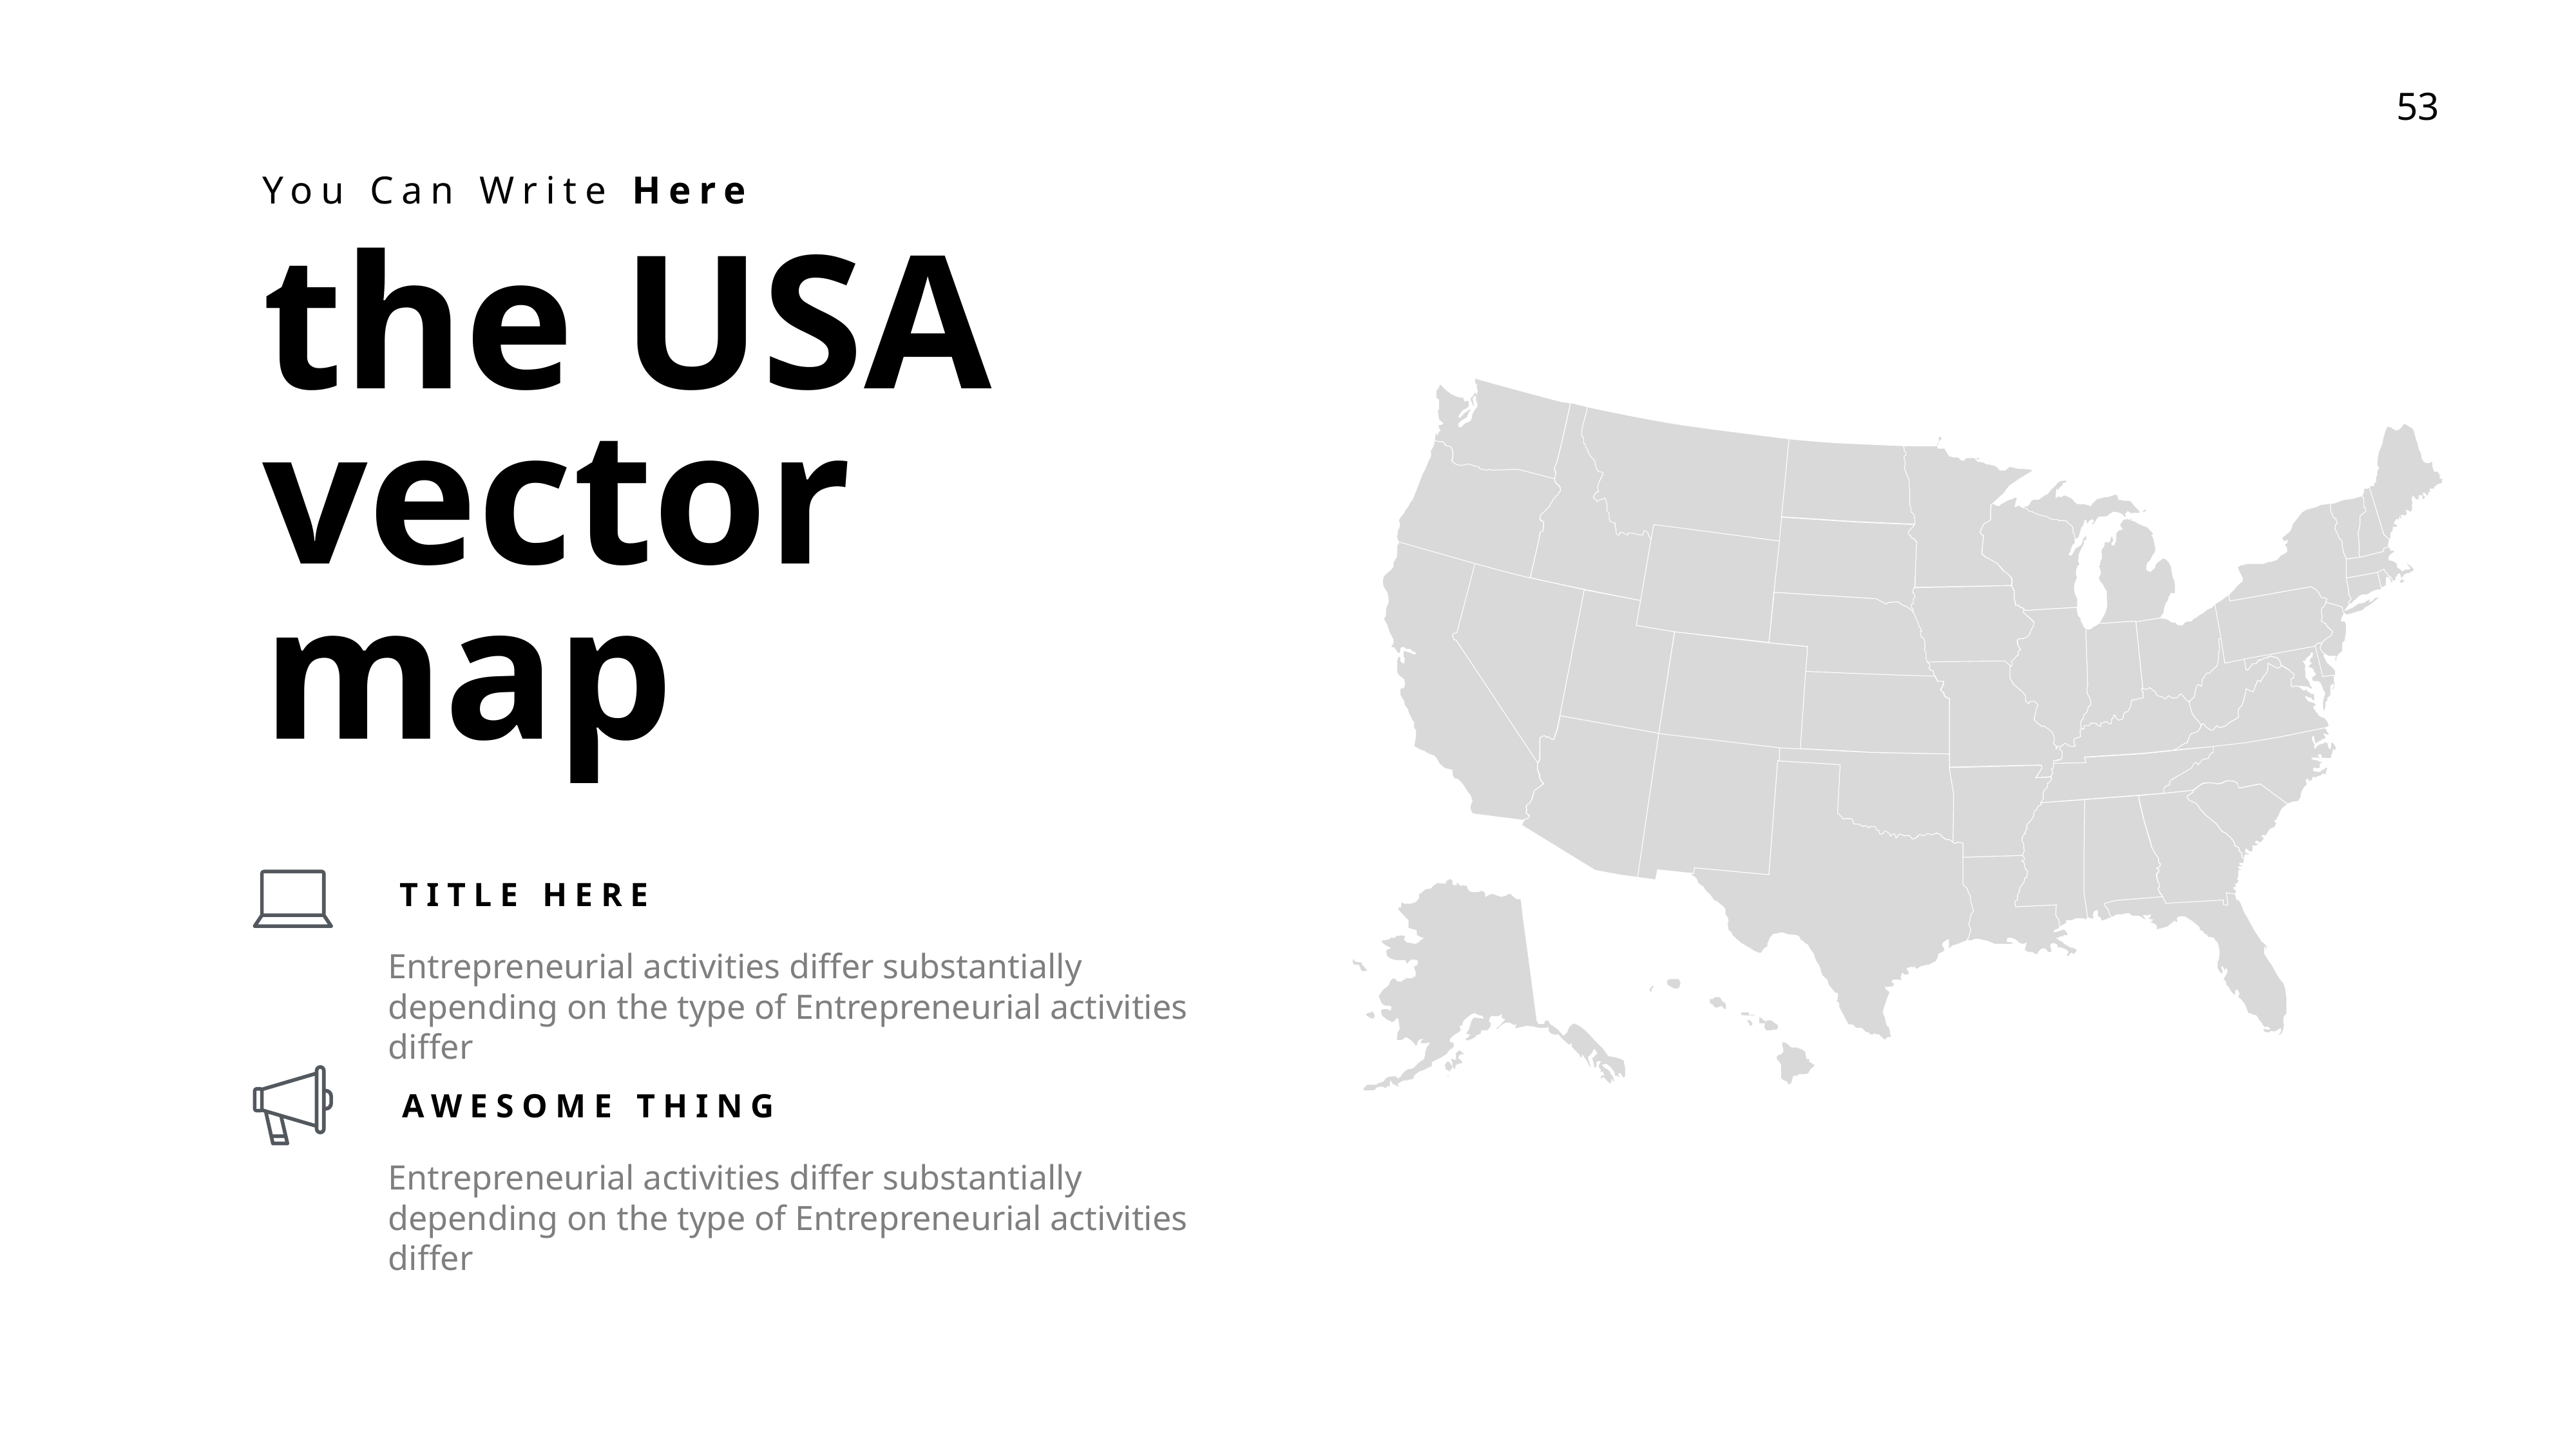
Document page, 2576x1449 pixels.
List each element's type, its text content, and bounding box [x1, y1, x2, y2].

text_box Entrepreneurial activities differ substantially depending on the type of Entrepreneurial activities differ [378, 1151, 1208, 1282]
text_box the USA vector map [253, 245, 1145, 781]
text_box TITLE HERE [390, 869, 659, 918]
text_box You Can Write Here [253, 161, 908, 216]
text_box [253, 1065, 333, 1146]
text_box Entrepreneurial activities differ substantially depending on the type of Entrepreneurial activities differ [378, 940, 1208, 1071]
text_box [253, 869, 333, 928]
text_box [1352, 378, 2443, 1091]
text_box AWESOME THING [392, 1081, 785, 1129]
